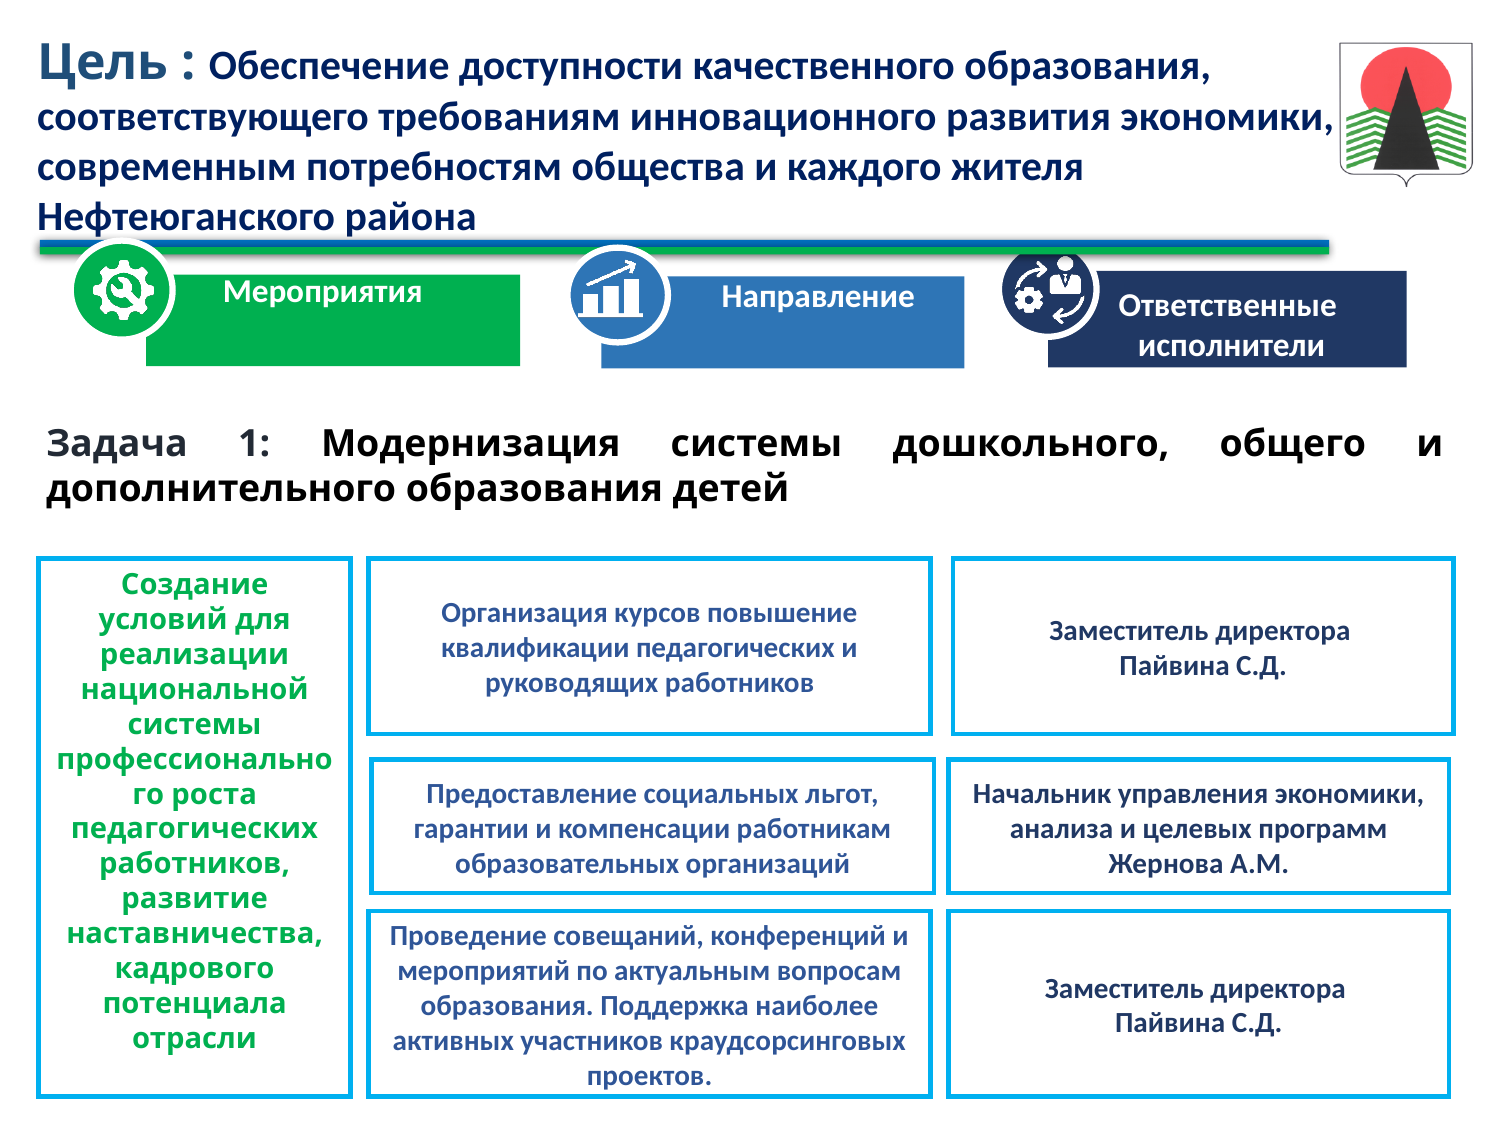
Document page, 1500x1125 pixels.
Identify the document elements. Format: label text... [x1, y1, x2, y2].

text_box Начальник управления экономики, анализа и целевых программ Жернова А.М. [948, 759, 1450, 894]
picture [1012, 256, 1087, 324]
text_box [1360, 270, 1408, 366]
text_box [69, 255, 174, 341]
text_box [600, 275, 965, 366]
text_box Проведение совещаний, конференций и мероприятий по актуальным вопросам образования. Поддержка наиболее активных участников краудсорсинговых проектов. [367, 910, 932, 1097]
text_box [566, 255, 669, 344]
text_box Создание условий для реализации национальной системы профессионального роста педагогических работников, развитие наставничества, кадрового потенциала отрасли [38, 557, 352, 1097]
text_box Заместитель директора Пайвина С.Д. [952, 557, 1455, 735]
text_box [514, 603, 949, 664]
text_box [1087, 263, 1098, 320]
text_box [145, 274, 521, 367]
picture [93, 260, 154, 320]
text_box Задача 1: Модернизация системы дошкольного, общего и дополнительного образования детей [31, 366, 1460, 557]
text_box [997, 263, 1083, 338]
text_box Ответственные исполнители [1103, 235, 1360, 366]
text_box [39, 239, 1330, 255]
text_box Организация курсов повышение квалификации педагогических и руководящих работников [367, 557, 932, 735]
text_box Мероприятия [207, 262, 438, 317]
text_box Направление [706, 266, 931, 322]
picture [1338, 41, 1474, 188]
picture [578, 256, 643, 320]
text_box [1047, 270, 1103, 366]
text_box Предоставление социальных льгот, гарантии и компенсации работникам образовательных организаций [371, 759, 935, 894]
text_box Цель : Обеспечение доступности качественного образования, соответствующего требованиям инновационного развития экономики, современным потребностям общества и каждого жителя Нефтеюганского района [22, 21, 1406, 247]
text_box Заместитель директора Пайвина С.Д. [948, 910, 1450, 1098]
